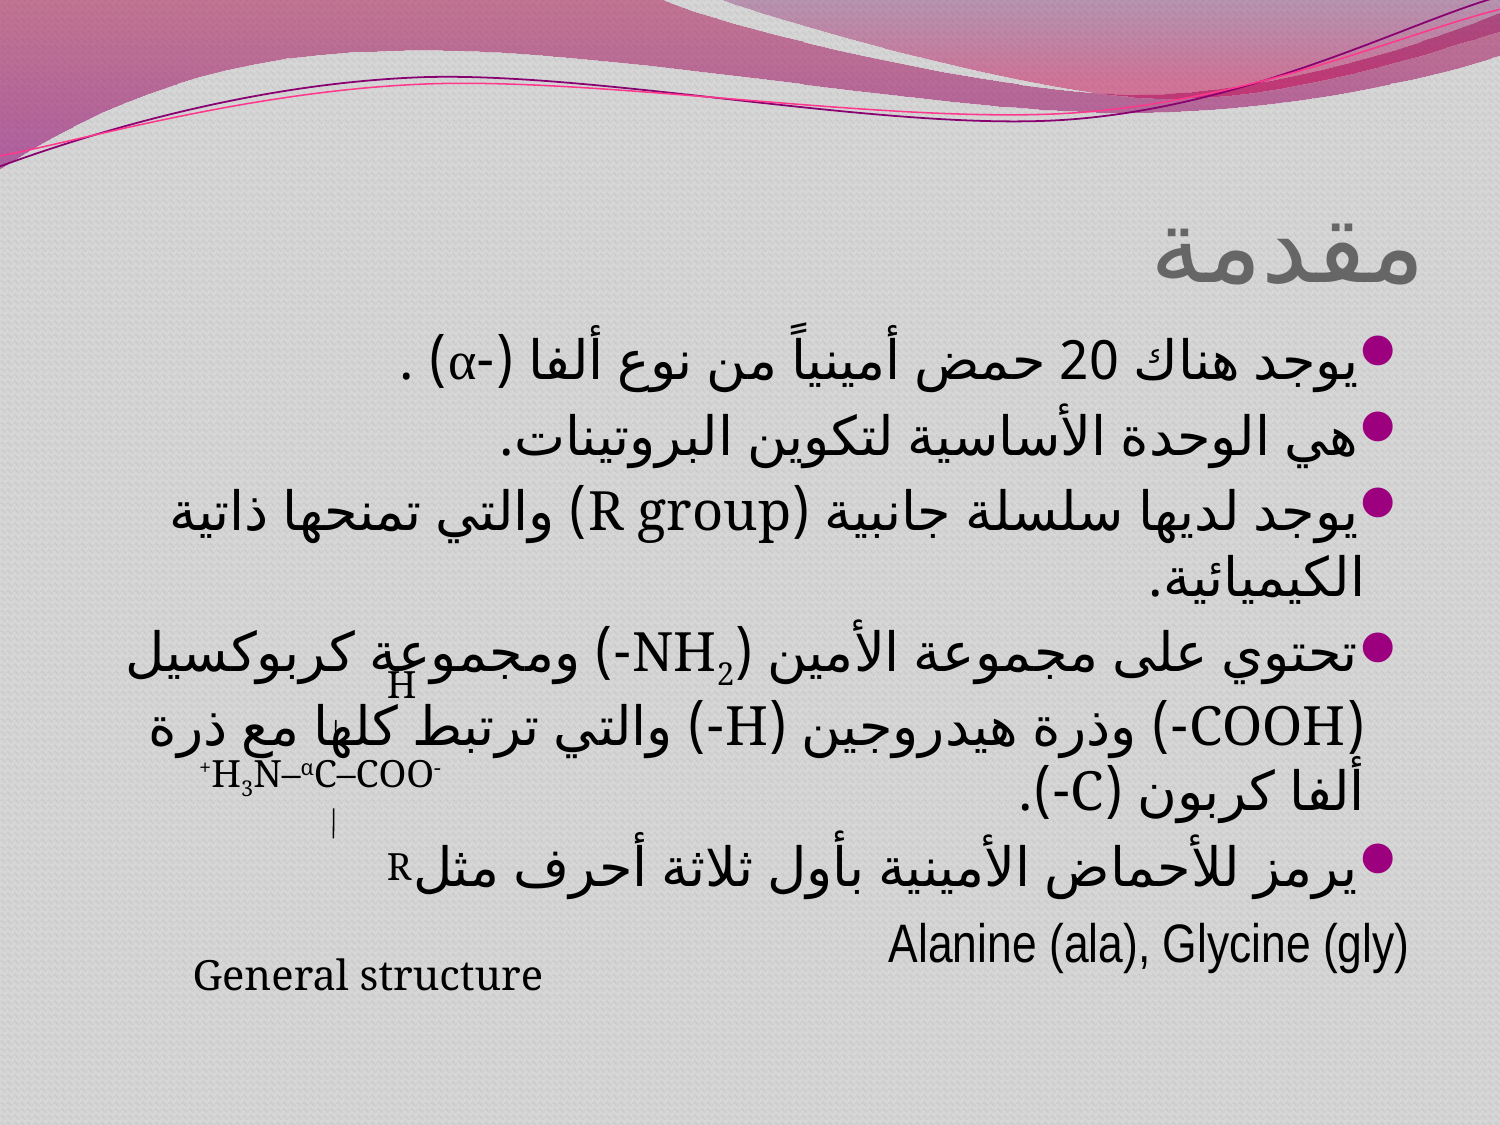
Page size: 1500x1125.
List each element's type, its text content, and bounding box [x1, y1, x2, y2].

title مقدمة [75, 115, 1425, 303]
list يوجد هناك 20 حمض أمينياً من نوع ألفا (-α) . هي الوحدة الأساسية لتكوين البروتينات. يوجد لديها سلسلة جانبية (R group) والتي تمنحها ذاتية الكيميائية. تحتوي على مجموعة الأمين (NH2-) ومجموعة كربوكسيل (COOH-) وذرة هيدروجين (H-) والتي ترتبط كلها مع ذرة ألفا كربون (C-). يرمز للأحماض الأمينية بأول ثلاثة أحرف مثل Alanine (ala), Glycine (gly) [75, 317, 1425, 1038]
text_box H +H3N–αC–COO- R General structure [149, 591, 586, 988]
